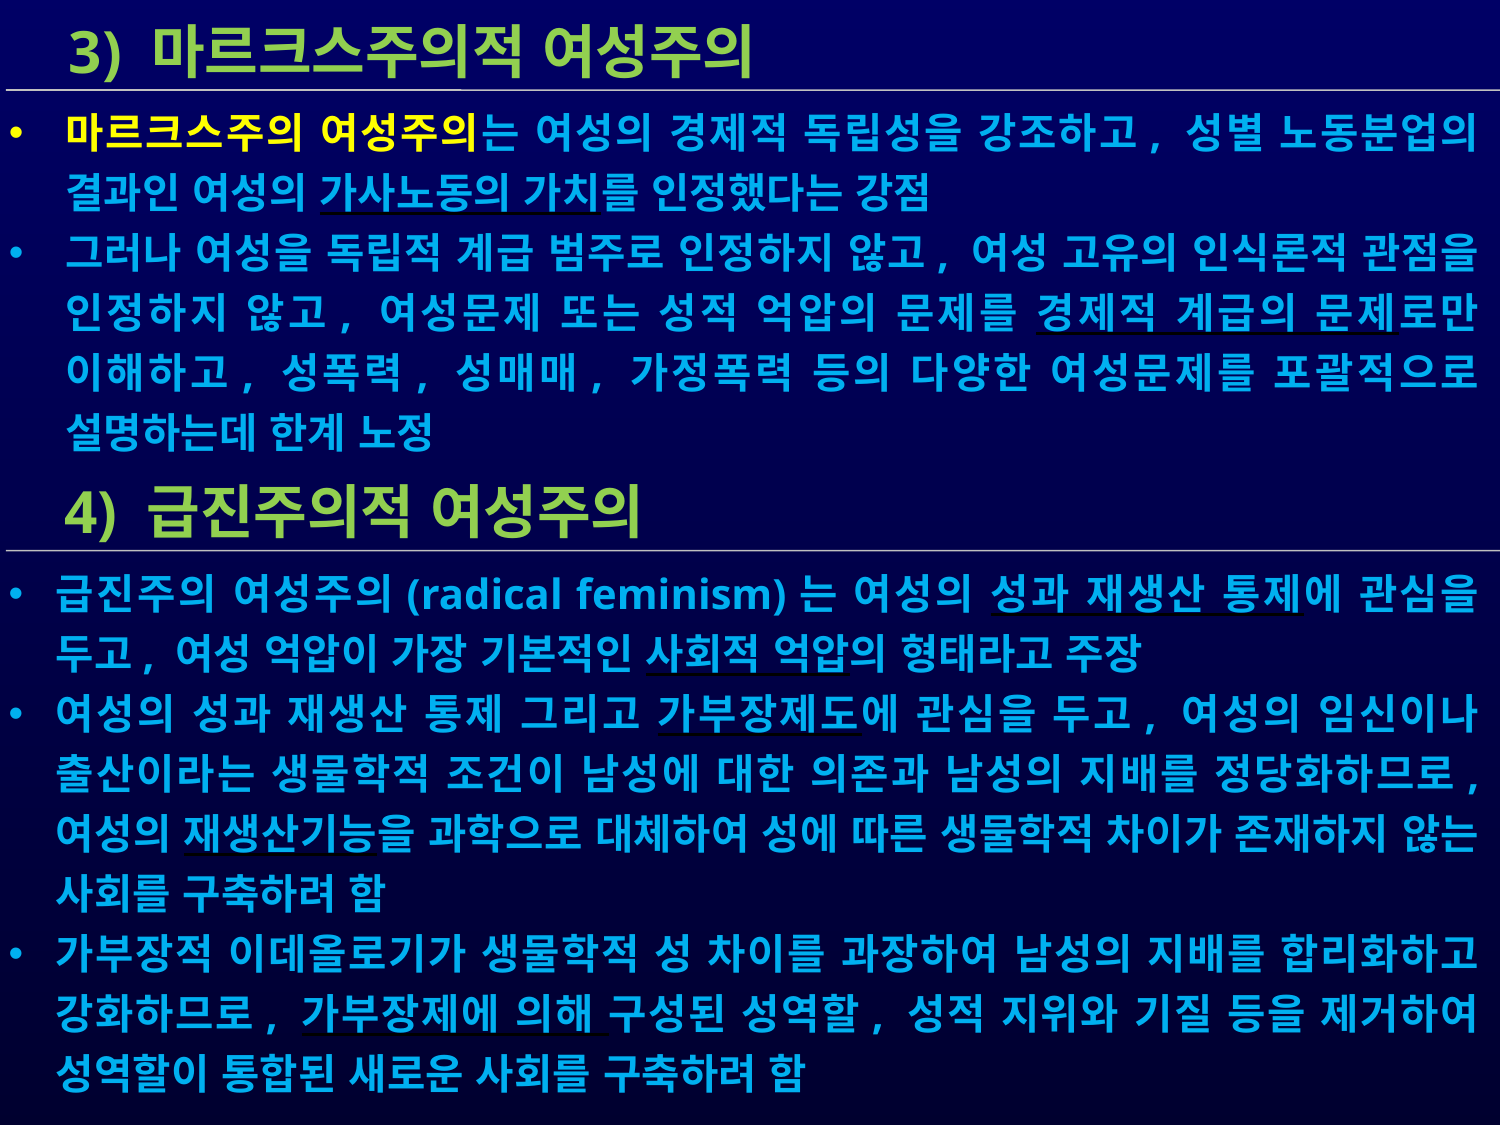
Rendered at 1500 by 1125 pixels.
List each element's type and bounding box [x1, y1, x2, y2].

text_box [0, 7, 1500, 461]
text_box [0, 467, 1500, 1125]
